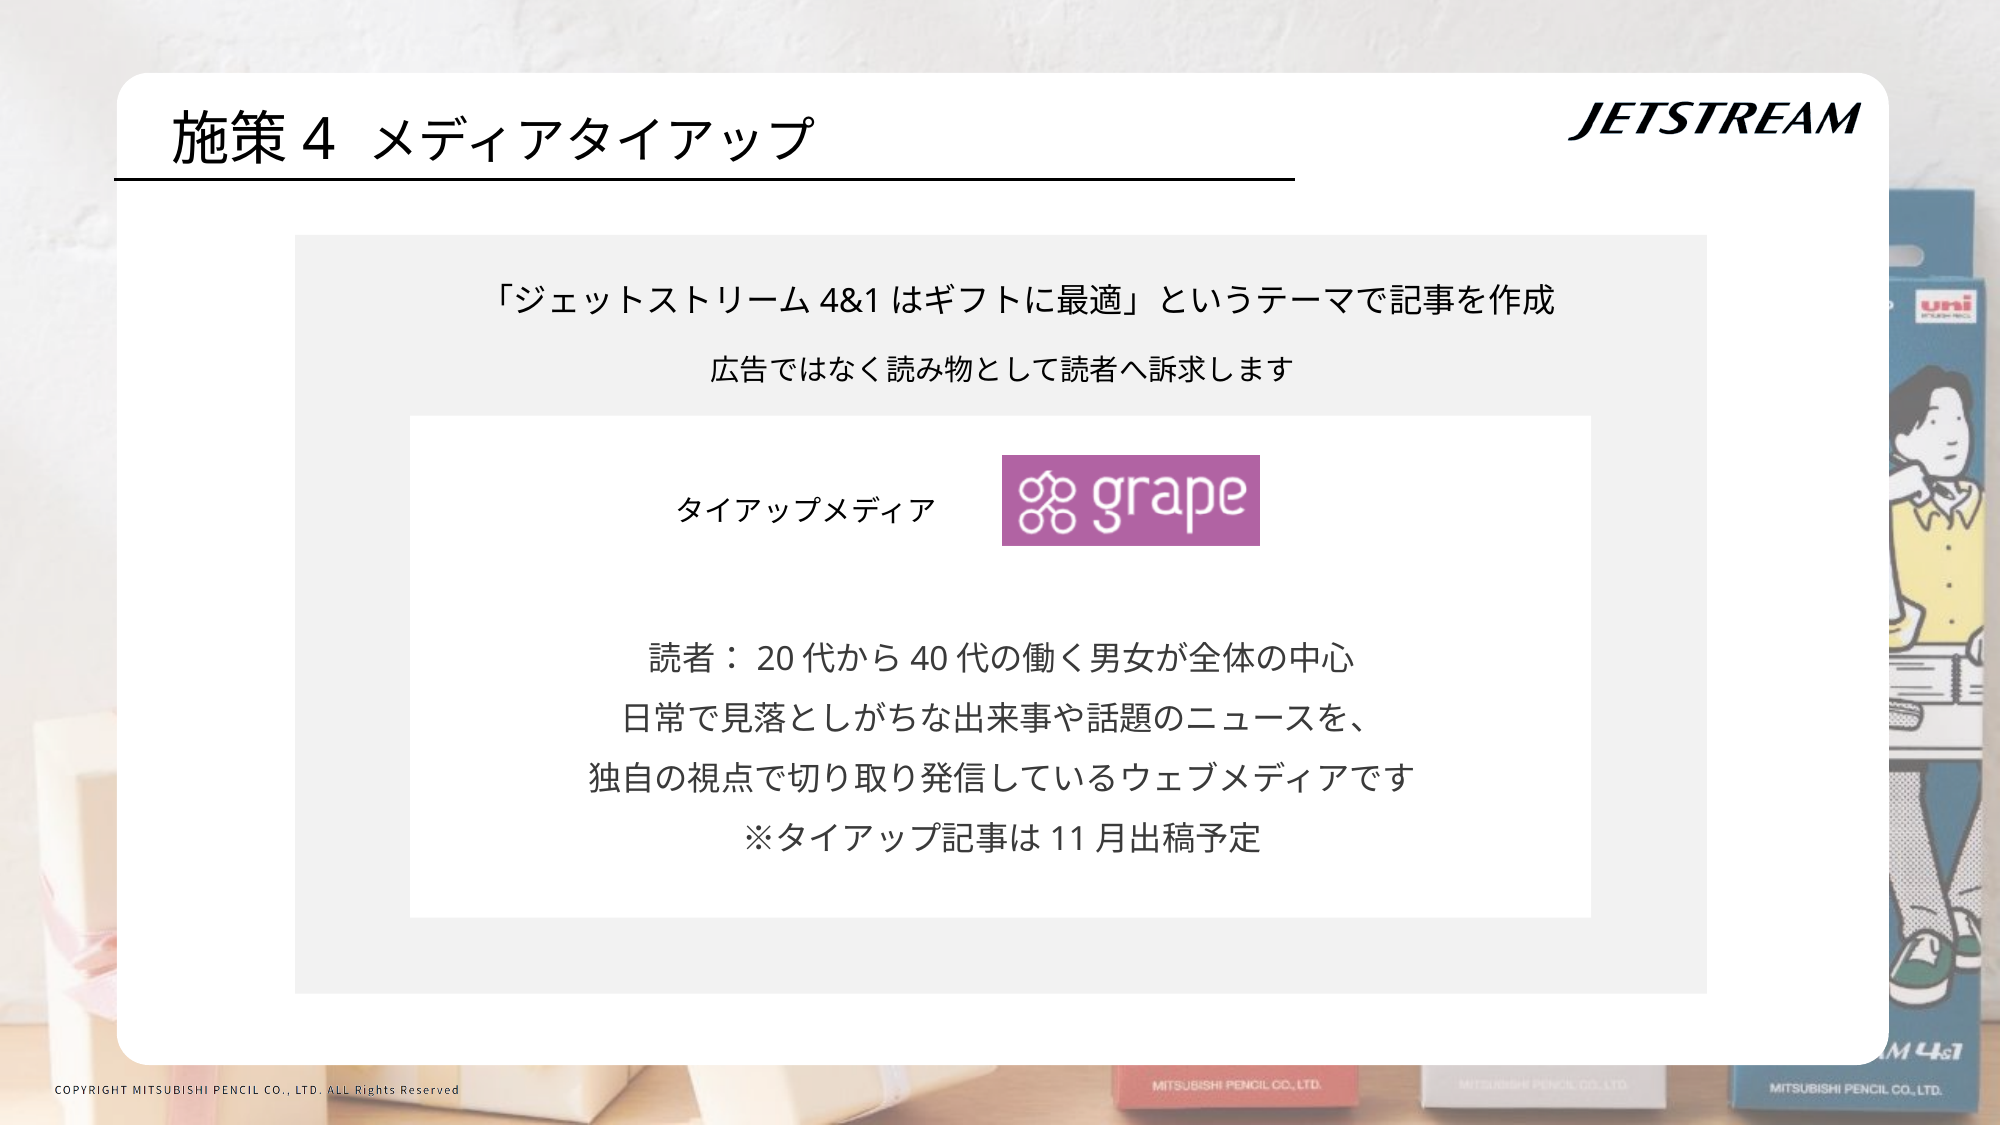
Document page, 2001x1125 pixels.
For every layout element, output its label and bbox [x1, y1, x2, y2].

picture [0, 0, 2000, 1125]
text_box [295, 234, 1707, 994]
